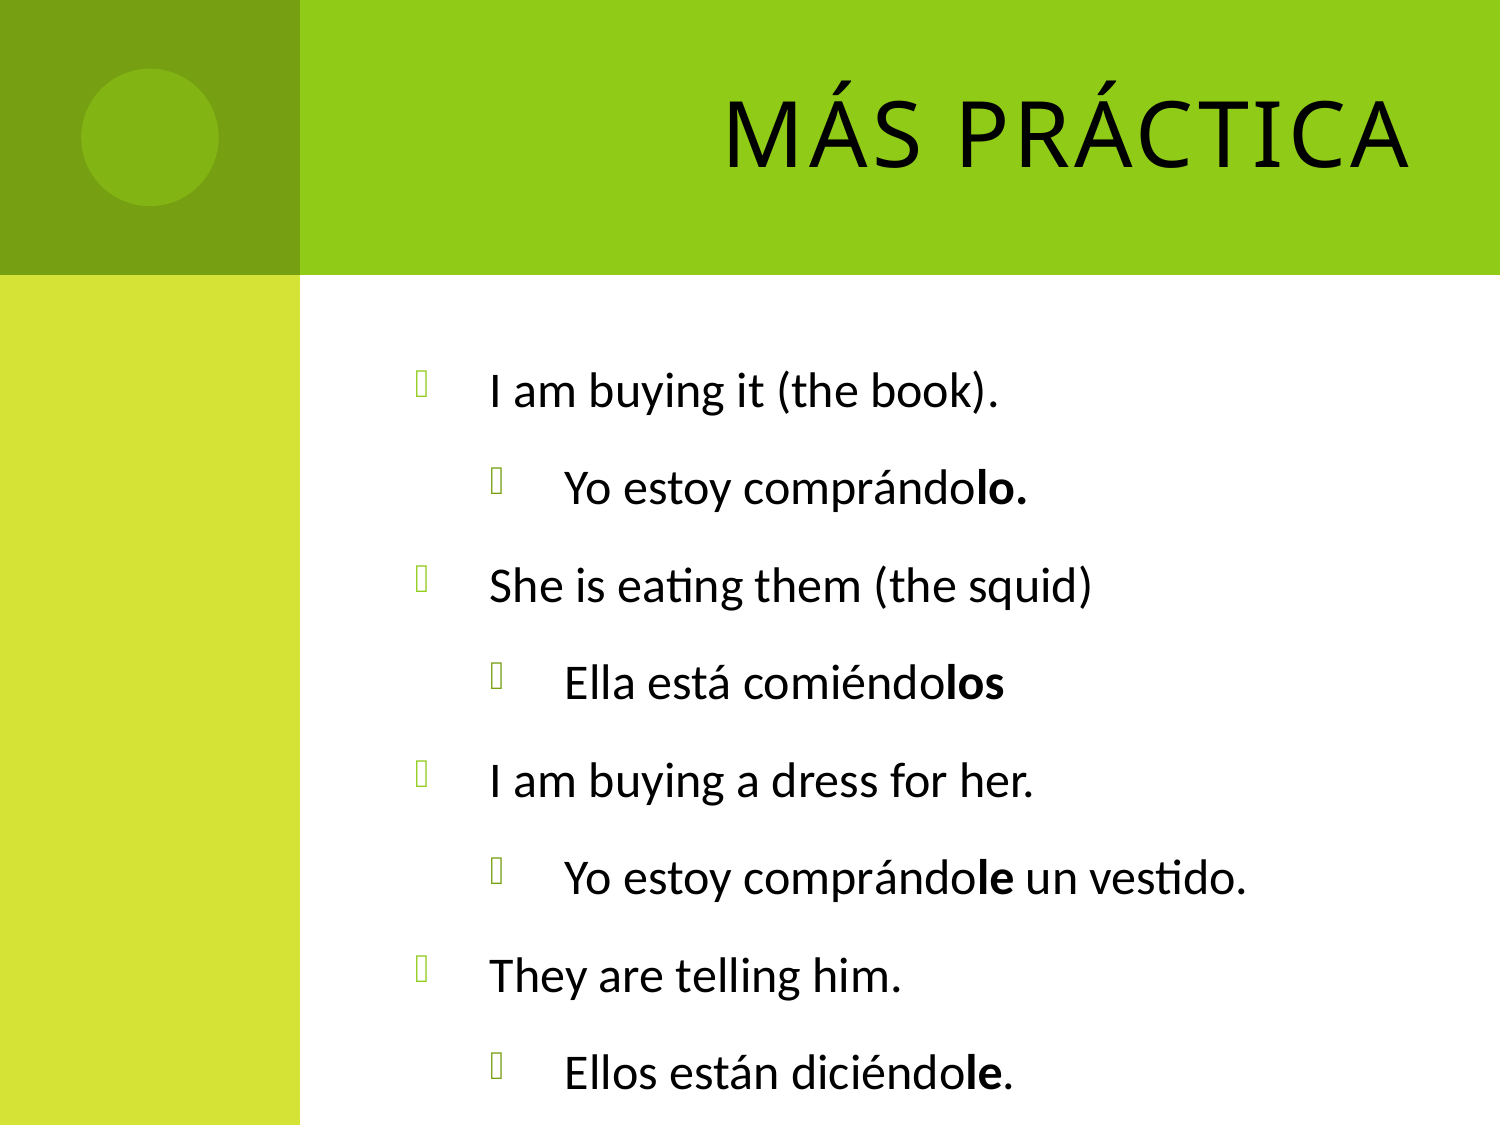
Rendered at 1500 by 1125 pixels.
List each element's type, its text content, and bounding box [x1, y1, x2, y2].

title Más Práctica [399, 37, 1425, 225]
list I am buying it (the book). Yo estoy comprándolo. She is eating them (the squid) Ella está comiéndolos I am buying a dress for her. Yo estoy comprándole un vestido. They are telling him. Ellos están diciéndole. [399, 350, 1425, 980]
